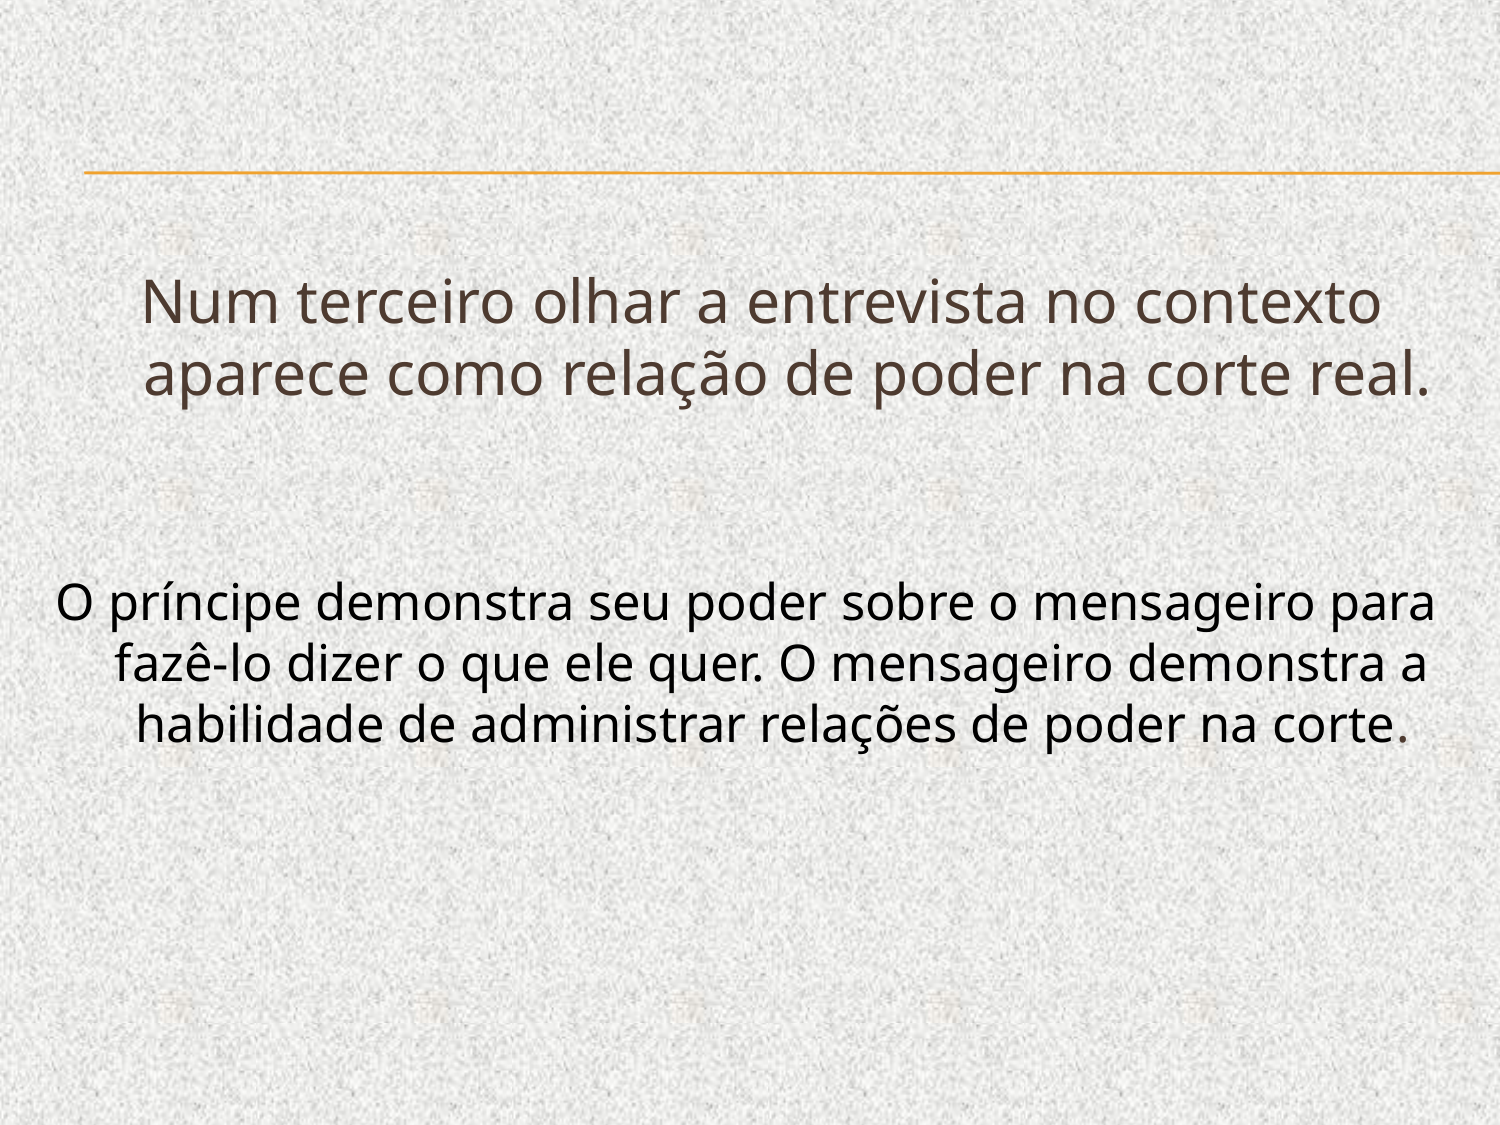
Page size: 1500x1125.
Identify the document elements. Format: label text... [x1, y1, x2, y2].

text_box O príncipe demonstra seu poder sobre o mensageiro para fazê-lo dizer o que ele quer. O mensageiro demonstra a habilidade de administrar relações de poder na corte. [35, 562, 1461, 777]
list Num terceiro olhar a entrevista no contexto aparece como relação de poder na corte real. [50, 254, 1475, 469]
picture [0, 0, 1500, 1125]
text_box [35, 796, 1461, 988]
